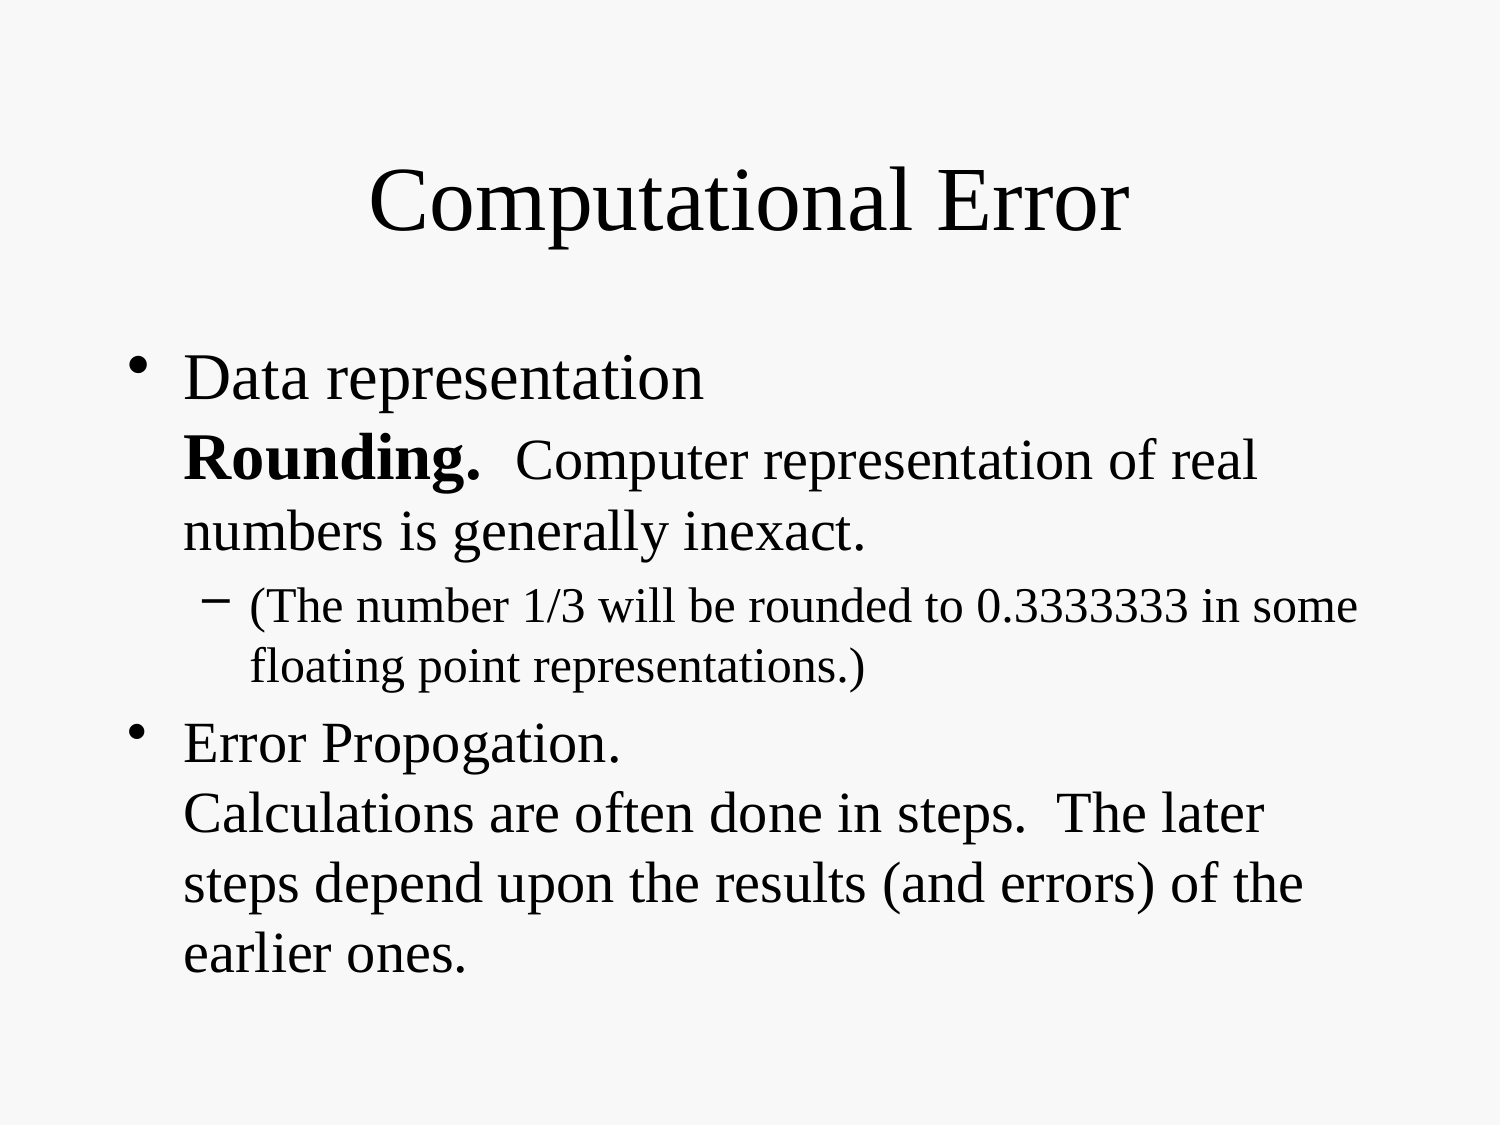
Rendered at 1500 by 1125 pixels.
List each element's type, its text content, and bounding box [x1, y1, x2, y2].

list Data representation Rounding. Computer representation of real numbers is generally inexact. (The number 1/3 will be rounded to 0.3333333 in some floating point representations.) Error Propogation. Calculations are often done in steps. The later steps depend upon the results (and errors) of the earlier ones. [112, 324, 1388, 1001]
title Computational Error [112, 99, 1388, 288]
